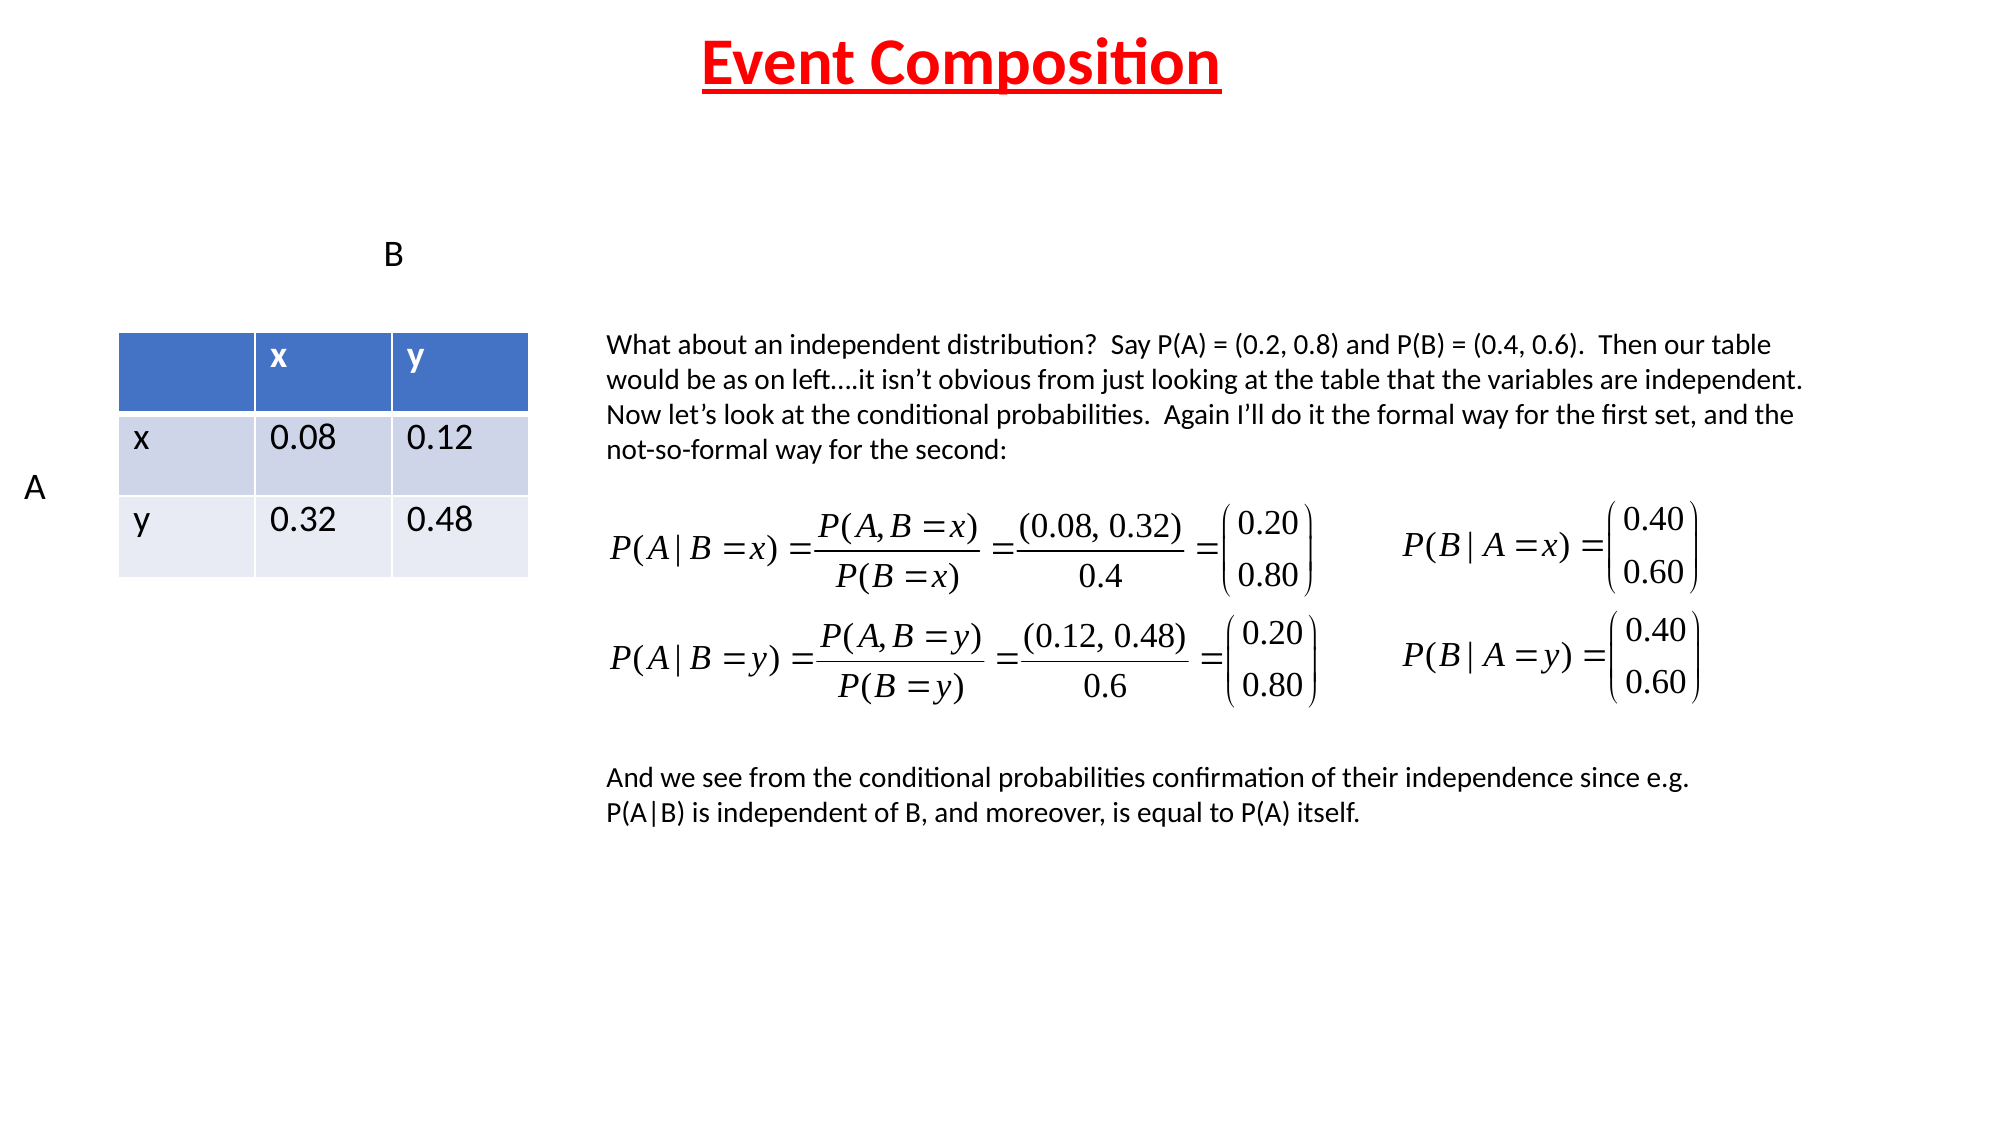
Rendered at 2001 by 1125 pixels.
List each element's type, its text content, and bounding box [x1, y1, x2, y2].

table_cell y [119, 497, 254, 577]
text_box And we see from the conditional probabilities confirmation of their independence since e.g. P(A|B) is independent of B, and moreover, is equal to P(A) itself. [591, 751, 1753, 837]
text_box Event Composition [687, 10, 1276, 106]
table_cell 0.08 [256, 417, 391, 495]
table_cell 0.12 [393, 417, 528, 495]
text_box What about an independent distribution? Say P(A) = (0.2, 0.8) and P(B) = (0.4, 0.6). Then our table would be as on left….it isn’t obvious from just looking at the table that the variables are independent. Now let’s look at the conditional probabilities. Again I’ll do it the formal way for the first set, and the not-so-formal way for the second: [591, 318, 1862, 473]
table_cell 0.48 [393, 497, 528, 577]
table_header y [393, 333, 528, 411]
table_cell 0.32 [256, 497, 391, 577]
text_box A [9, 454, 61, 515]
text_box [603, 498, 1327, 715]
table_header [119, 333, 254, 411]
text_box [1396, 495, 1710, 711]
table_cell x [119, 417, 254, 495]
text_box B [383, 221, 391, 282]
table_header x [256, 333, 391, 411]
